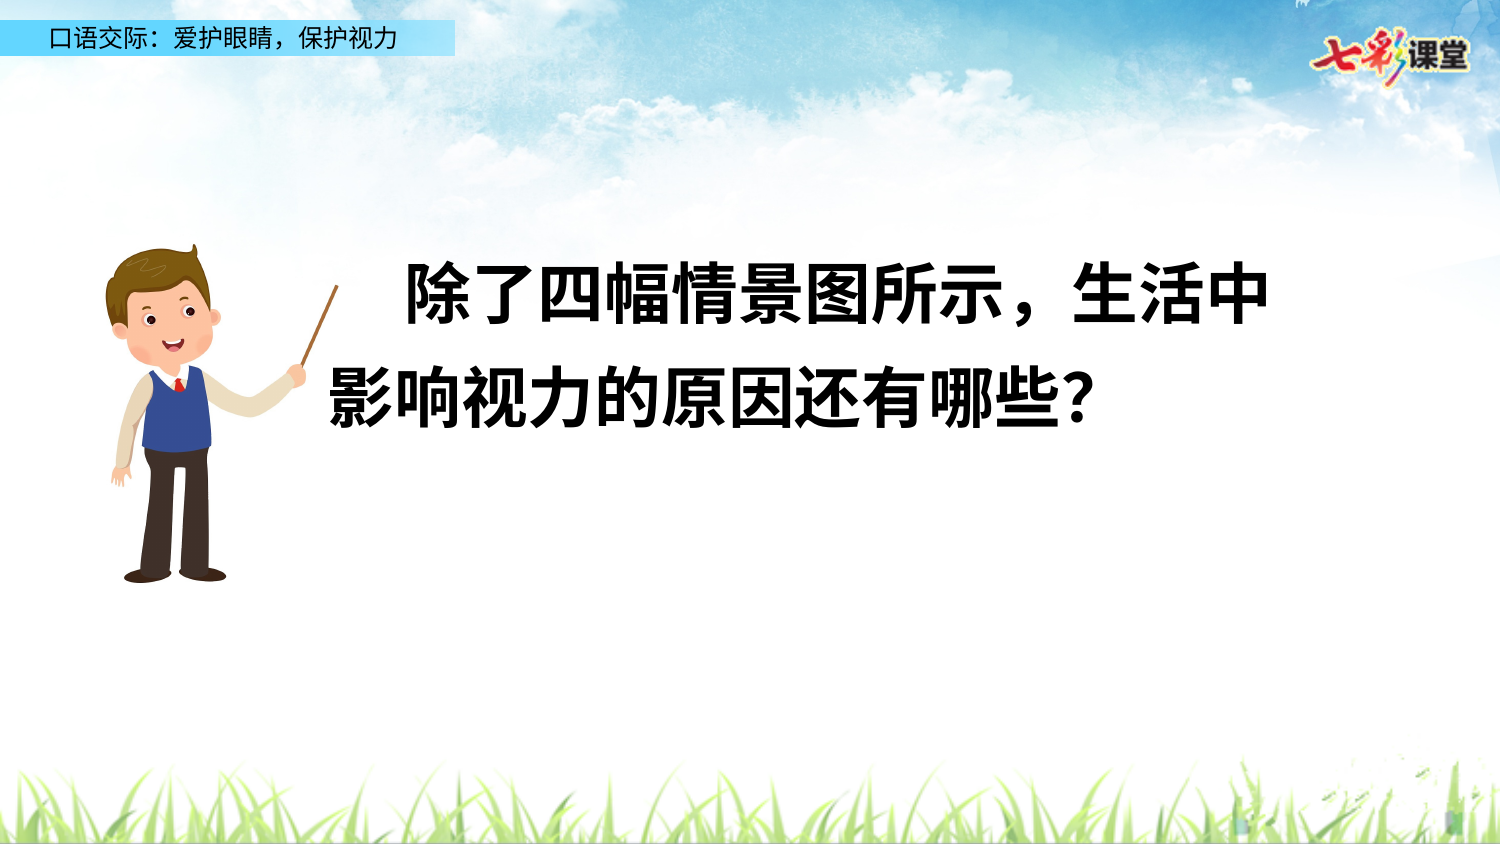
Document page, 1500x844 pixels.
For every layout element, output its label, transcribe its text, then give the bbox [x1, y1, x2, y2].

picture [0, 0, 1500, 844]
text_box 除了四幅情景图所示，生活中影响视力的原因还有哪些？ [391, 220, 1354, 444]
